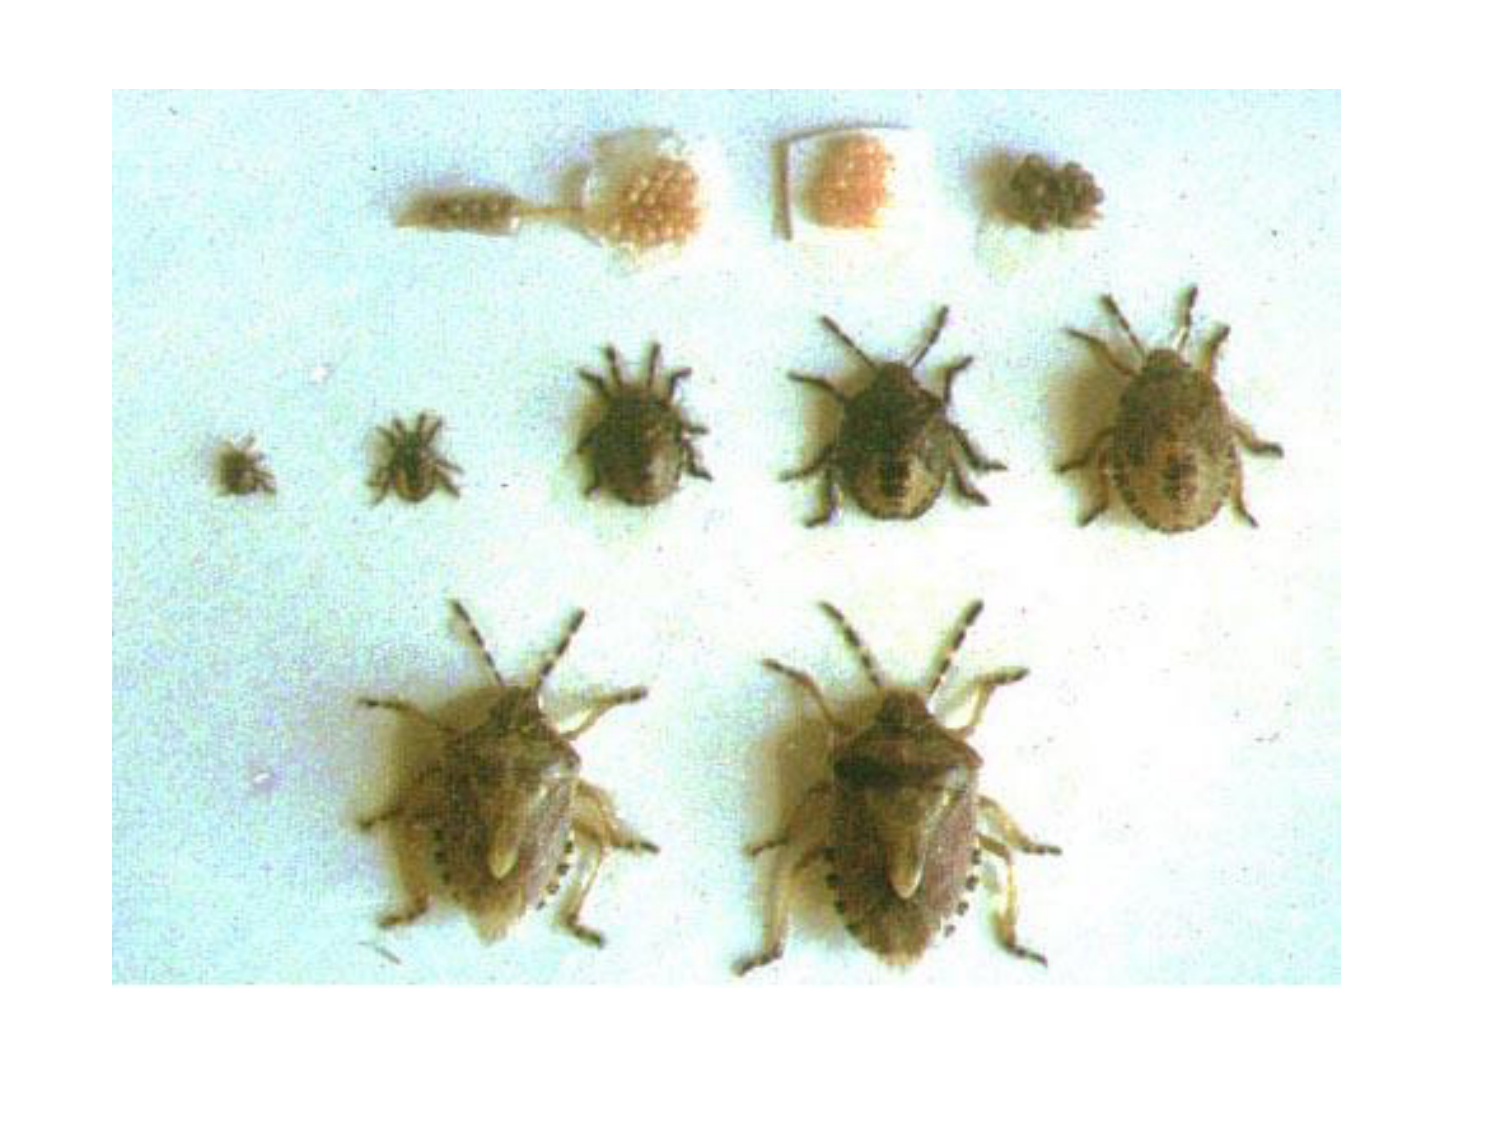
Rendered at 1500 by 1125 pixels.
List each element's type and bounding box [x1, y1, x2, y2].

picture [111, 89, 1341, 988]
